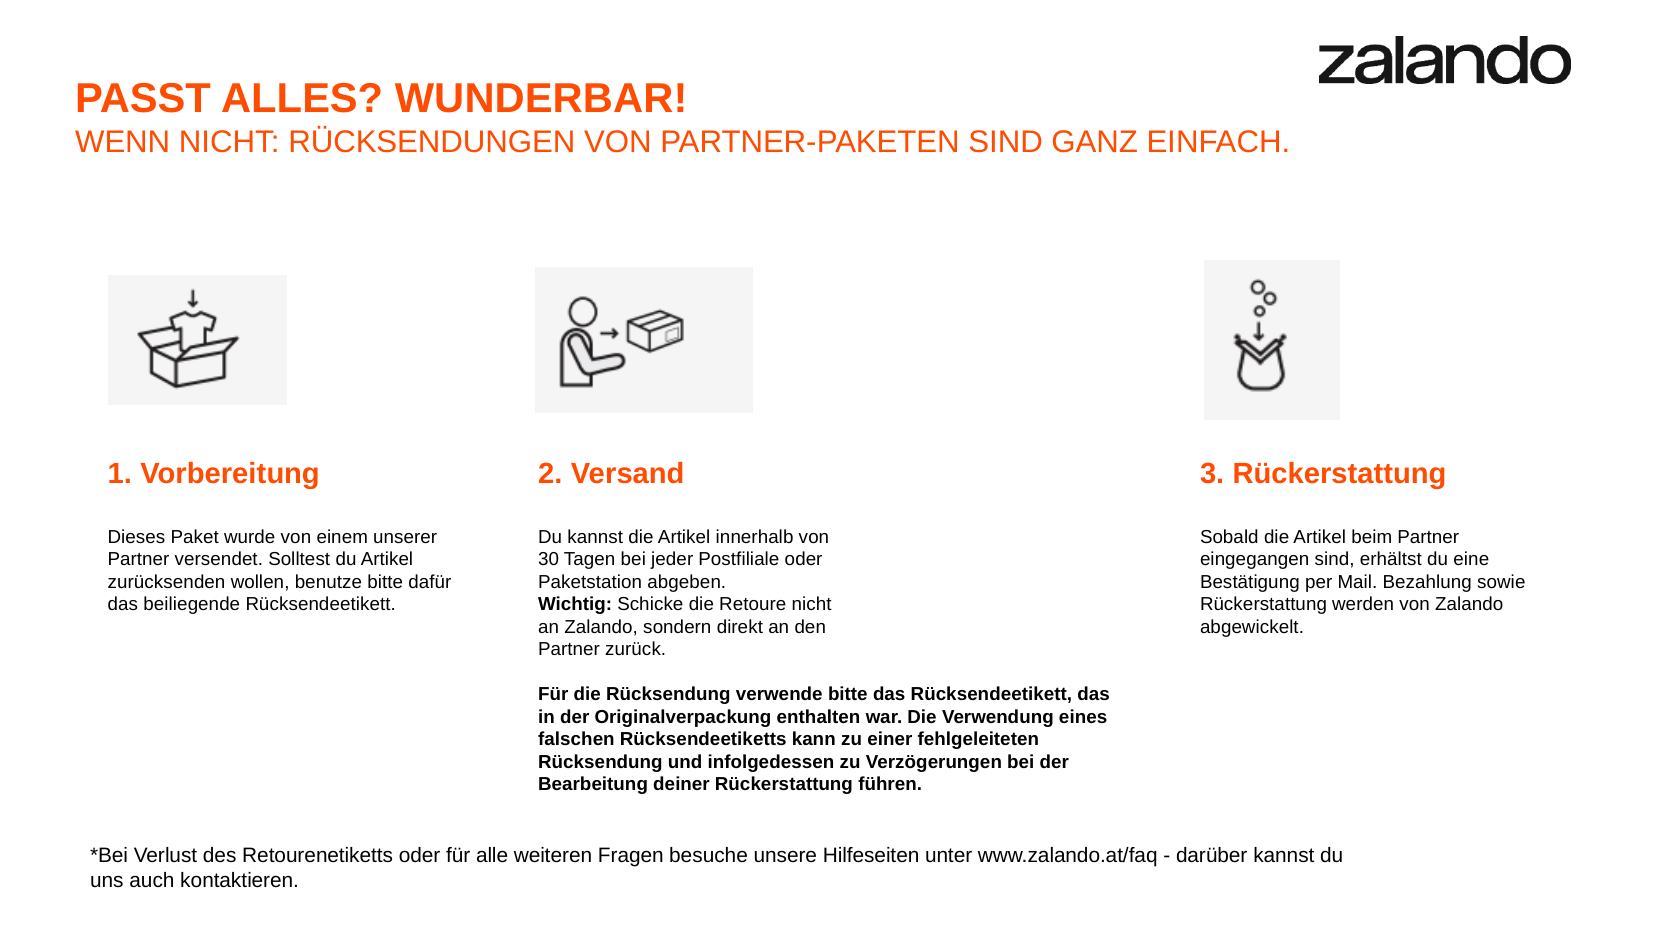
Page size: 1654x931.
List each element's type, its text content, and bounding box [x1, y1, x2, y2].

text_box *Bei Verlust des Retourenetiketts oder für alle weiteren Fragen besuche unsere Hilfeseiten unter www.zalando.at/faq - darüber kannst du uns auch kontaktieren. [75, 744, 1590, 885]
text_box 3. Rückerstattung Sobald die Artikel beim Partner eingegangen sind, erhältst du eine Bestätigung per Mail. Bezahlung sowie Rückerstattung werden von Zalando abgewickelt. [1185, 447, 1654, 605]
text_box 1. Vorbereitung Dieses Paket wurde von einem unserer Partner versendet. Solltest du Artikel zurücksenden wollen, benutze bitte dafür das beiliegende Rücksendeetikett. [92, 447, 523, 631]
picture [108, 275, 287, 406]
picture [1318, 36, 1571, 85]
picture [534, 267, 753, 414]
text_box PASST ALLES? WUNDERBAR! WENN NICHT: RÜCKSENDUNGEN VON PARTNER-PAKETEN SIND GANZ EINFACH. [74, 36, 1563, 193]
picture [1203, 259, 1340, 421]
text_box 2. Versand Du kannst die Artikel innerhalb von 30 Tagen bei jeder Postfiliale oder Paketstation abgeben. Wichtig: Schicke die Retoure nicht an Zalando, sondern direkt an den Partner zurück. Für die Rücksendung verwende bitte das Rücksendeetikett, das in der Originalverpackung enthalten war. Die Verwendung eines falschen Rücksendeetiketts kann zu einer fehlgeleiteten Rücksendung und infolgedessen zu Verzögerungen bei der Bearbeitung deiner Rückerstattung führen. [523, 447, 1162, 744]
